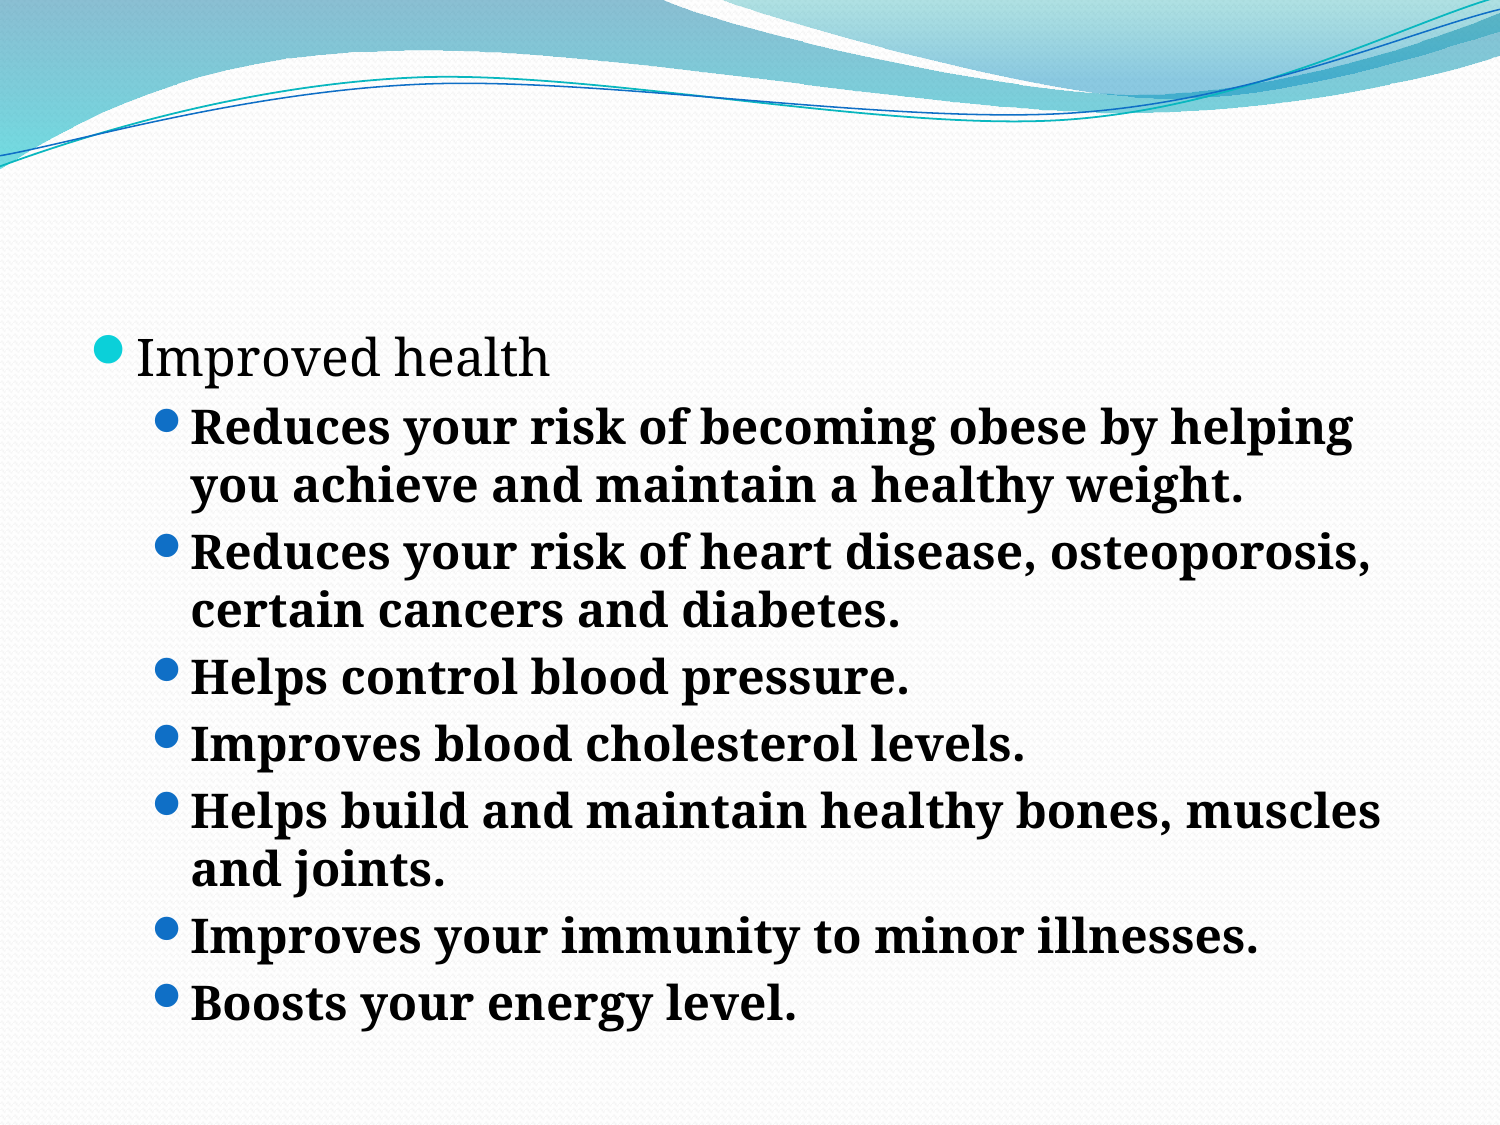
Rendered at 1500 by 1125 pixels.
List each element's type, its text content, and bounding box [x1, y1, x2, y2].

list Improved health Reduces your risk of becoming obese by helping you achieve and maintain a healthy weight. Reduces your risk of heart disease, osteoporosis, certain cancers and diabetes. Helps control blood pressure. Improves blood cholesterol levels. Helps build and maintain healthy bones, muscles and joints. Improves your immunity to minor illnesses. Boosts your energy level. [75, 317, 1425, 1038]
